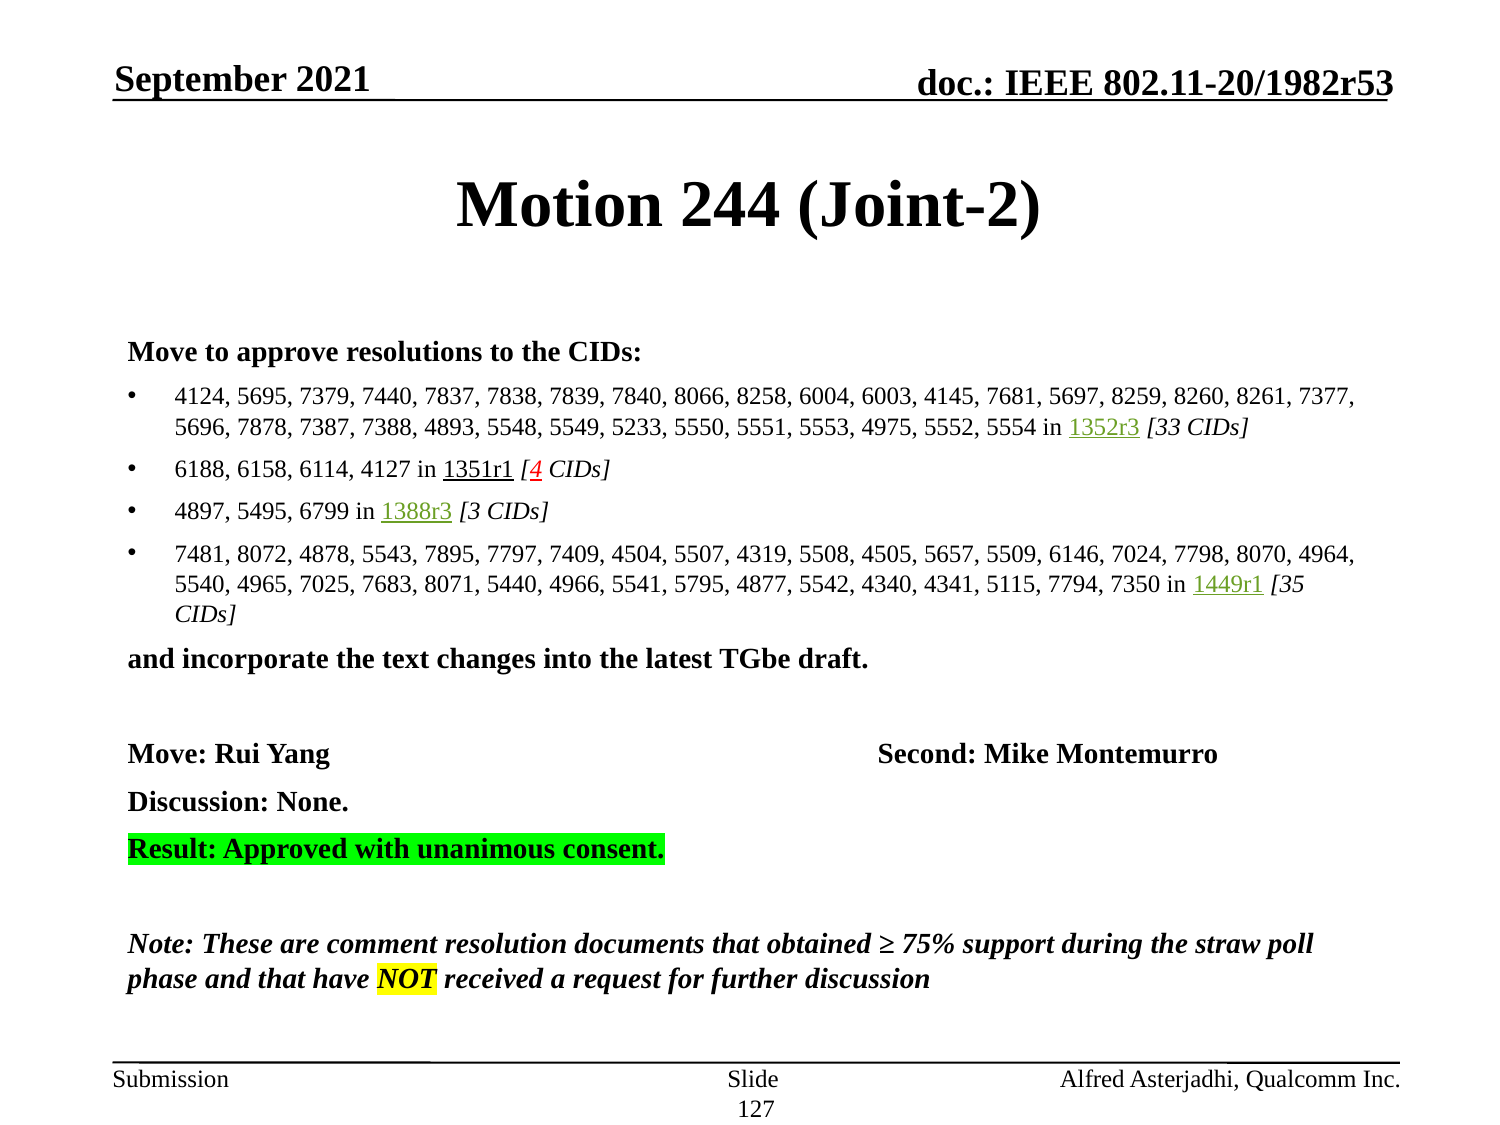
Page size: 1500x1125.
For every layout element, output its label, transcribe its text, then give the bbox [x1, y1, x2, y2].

footer Alfred Asterjadhi, Qualcomm Inc. [878, 1061, 1402, 1093]
slide_number Slide 127 [712, 1061, 800, 1123]
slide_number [114, 54, 423, 100]
list Move to approve resolutions to the CIDs: 4124, 5695, 7379, 7440, 7837, 7838, 7839, 7840, 8066, 8258, 6004, 6003, 4145, 7681, 5697, 8259, 8260, 8261, 7377, 5696, 7878, 7387, 7388, 4893, 5548, 5549, 5233, 5550, 5551, 5553, 4975, 5552, 5554 in 1352r3 [33 CIDs] 6188, 6158, 6114, 4127 in 1351r1 [4 CIDs] 4897, 5495, 6799 in 1388r3 [3 CIDs] 7481, 8072, 4878, 5543, 7895, 7797, 7409, 4504, 5507, 4319, 5508, 4505, 5657, 5509, 6146, 7024, 7798, 8070, 4964, 5540, 4965, 7025, 7683, 8071, 5440, 4966, 5541, 5795, 4877, 5542, 4340, 4341, 5115, 7794, 7350 in 1449r1 [35 CIDs] and incorporate the text changes into the latest TGbe draft. Move: Rui Yang Second: Mike Montemurro Discussion: None. Result: Approved with unanimous consent. Note: These are comment resolution documents that obtained ≥ 75% support during the straw poll phase and that have NOT received a request for further discussion [112, 324, 1388, 1063]
title Motion 244 (Joint-2) [112, 112, 1388, 288]
